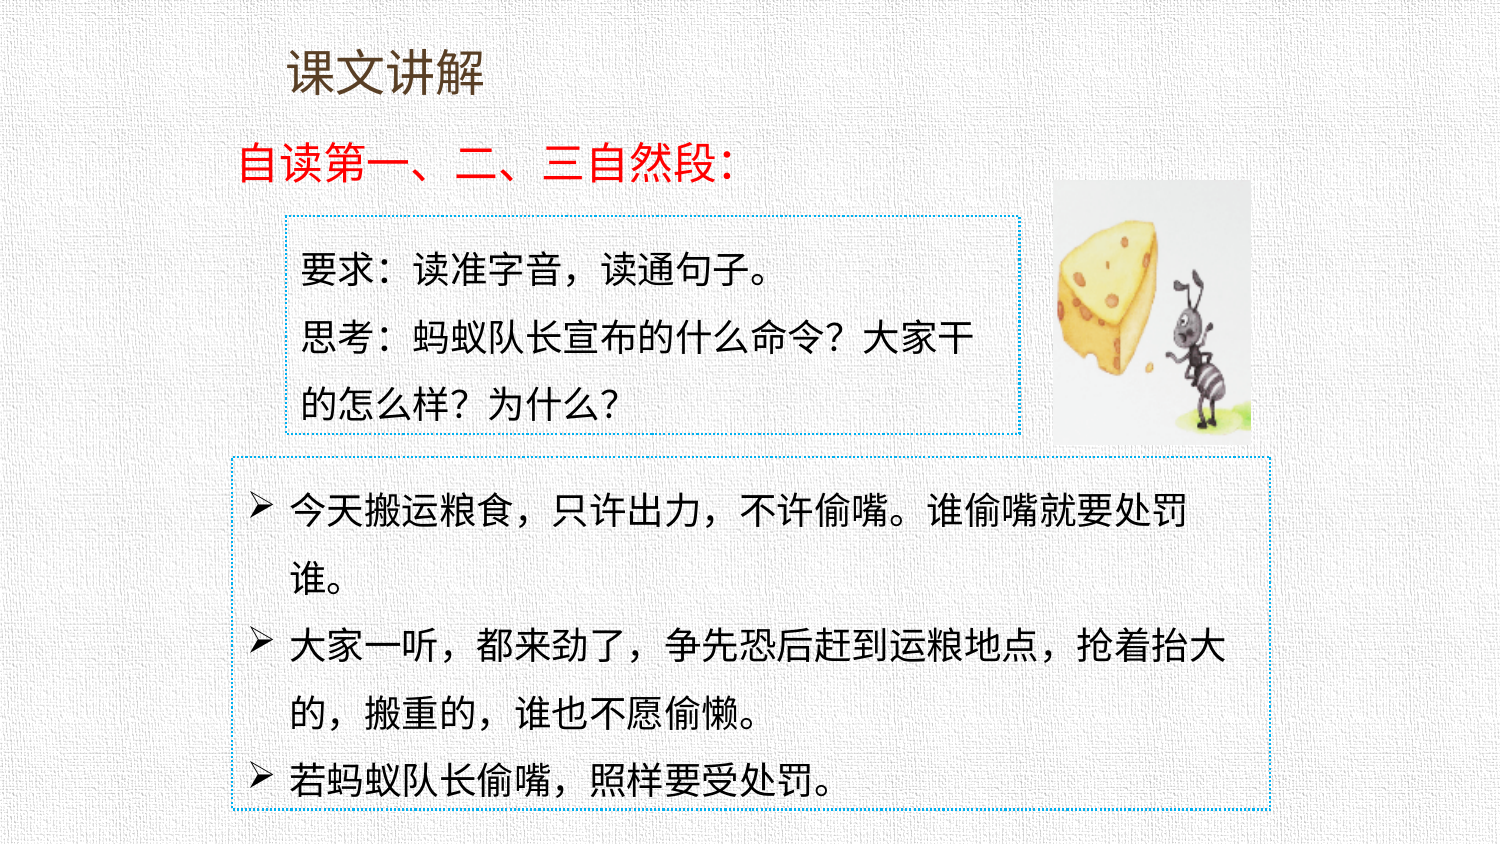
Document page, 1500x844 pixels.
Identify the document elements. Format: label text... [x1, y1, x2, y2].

text_box 自读第一、二、三自然段： [224, 129, 772, 194]
text_box 要求：读准字音，读通句子。 思考：蚂蚁队长宣布的什么命令？大家干的怎么样？为什么？ [285, 216, 1020, 434]
text_box 今天搬运粮食，只许出力，不许偷嘴。谁偷嘴就要处罚谁。 大家一听，都来劲了，争先恐后赶到运粮地点，抢着抬大的，搬重的，谁也不愿偷懒。 若蚂蚁队长偷嘴，照样要受处罚。 [232, 457, 1271, 810]
picture [0, 0, 1500, 844]
text_box 课文讲解 [274, 35, 498, 107]
